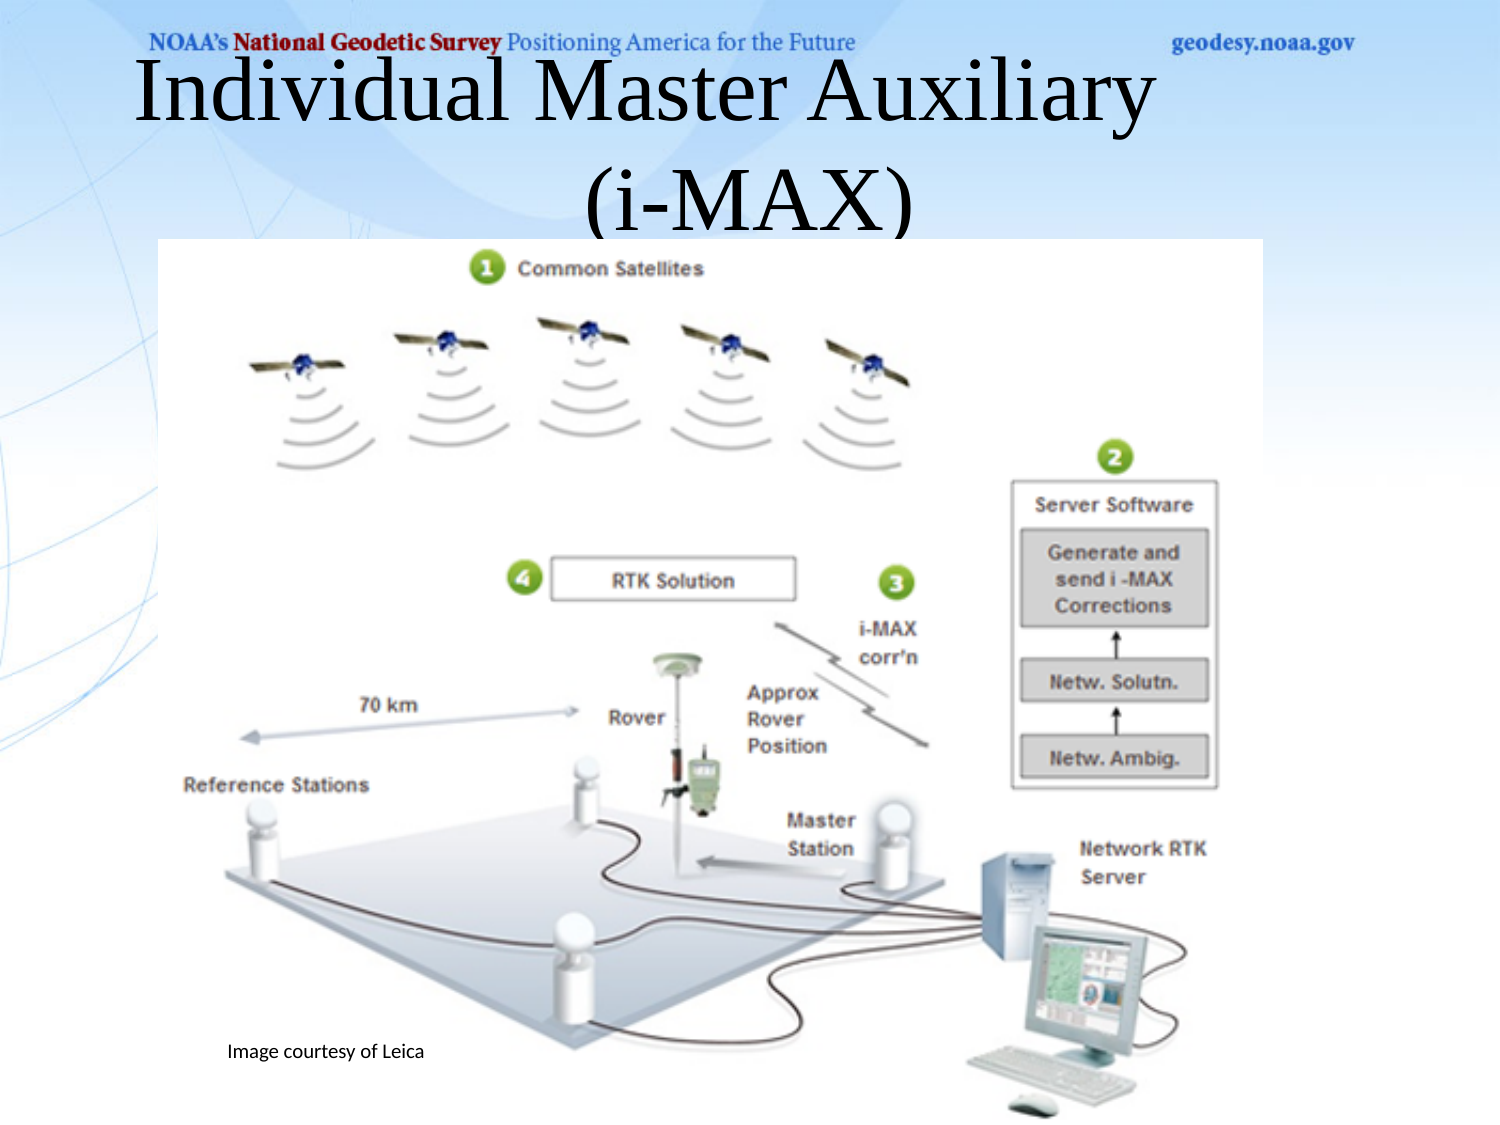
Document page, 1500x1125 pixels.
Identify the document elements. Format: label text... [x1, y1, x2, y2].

picture [0, 0, 1500, 1125]
title Individual Master Auxiliary (i-MAX) [75, 45, 1425, 233]
